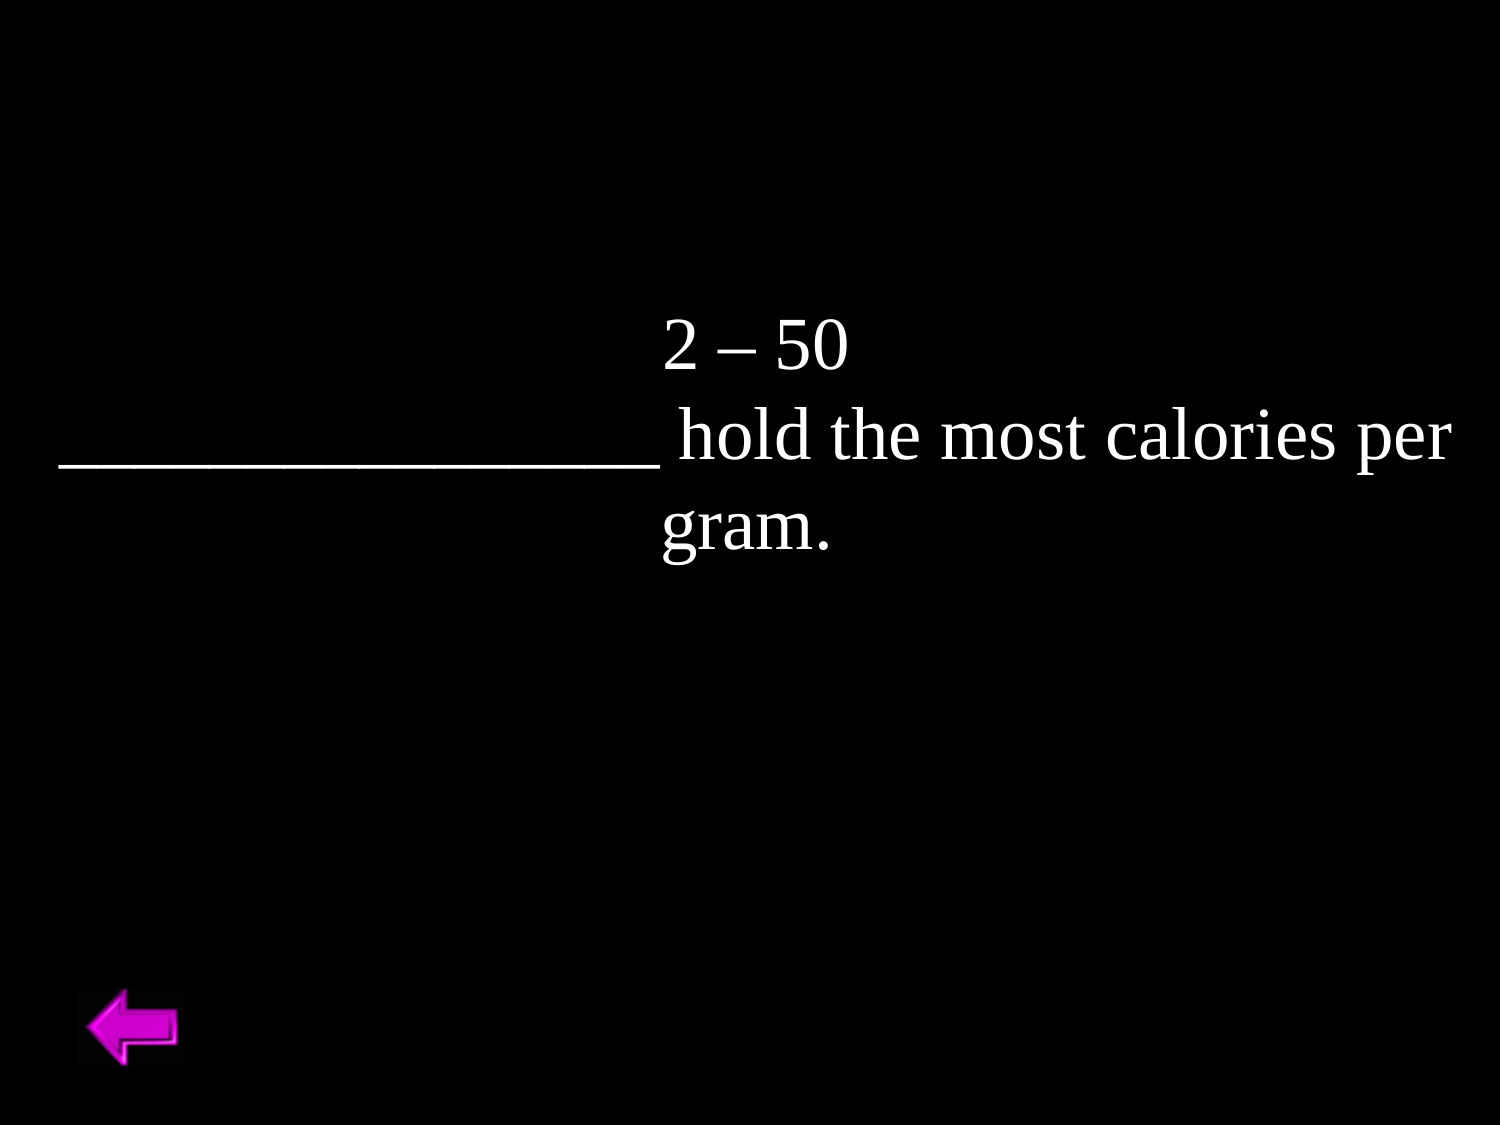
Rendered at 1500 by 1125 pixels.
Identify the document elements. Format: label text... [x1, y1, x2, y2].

picture [74, 987, 183, 1066]
text_box 2 – 50 ________________ hold the most calories per gram. [24, 287, 1488, 573]
